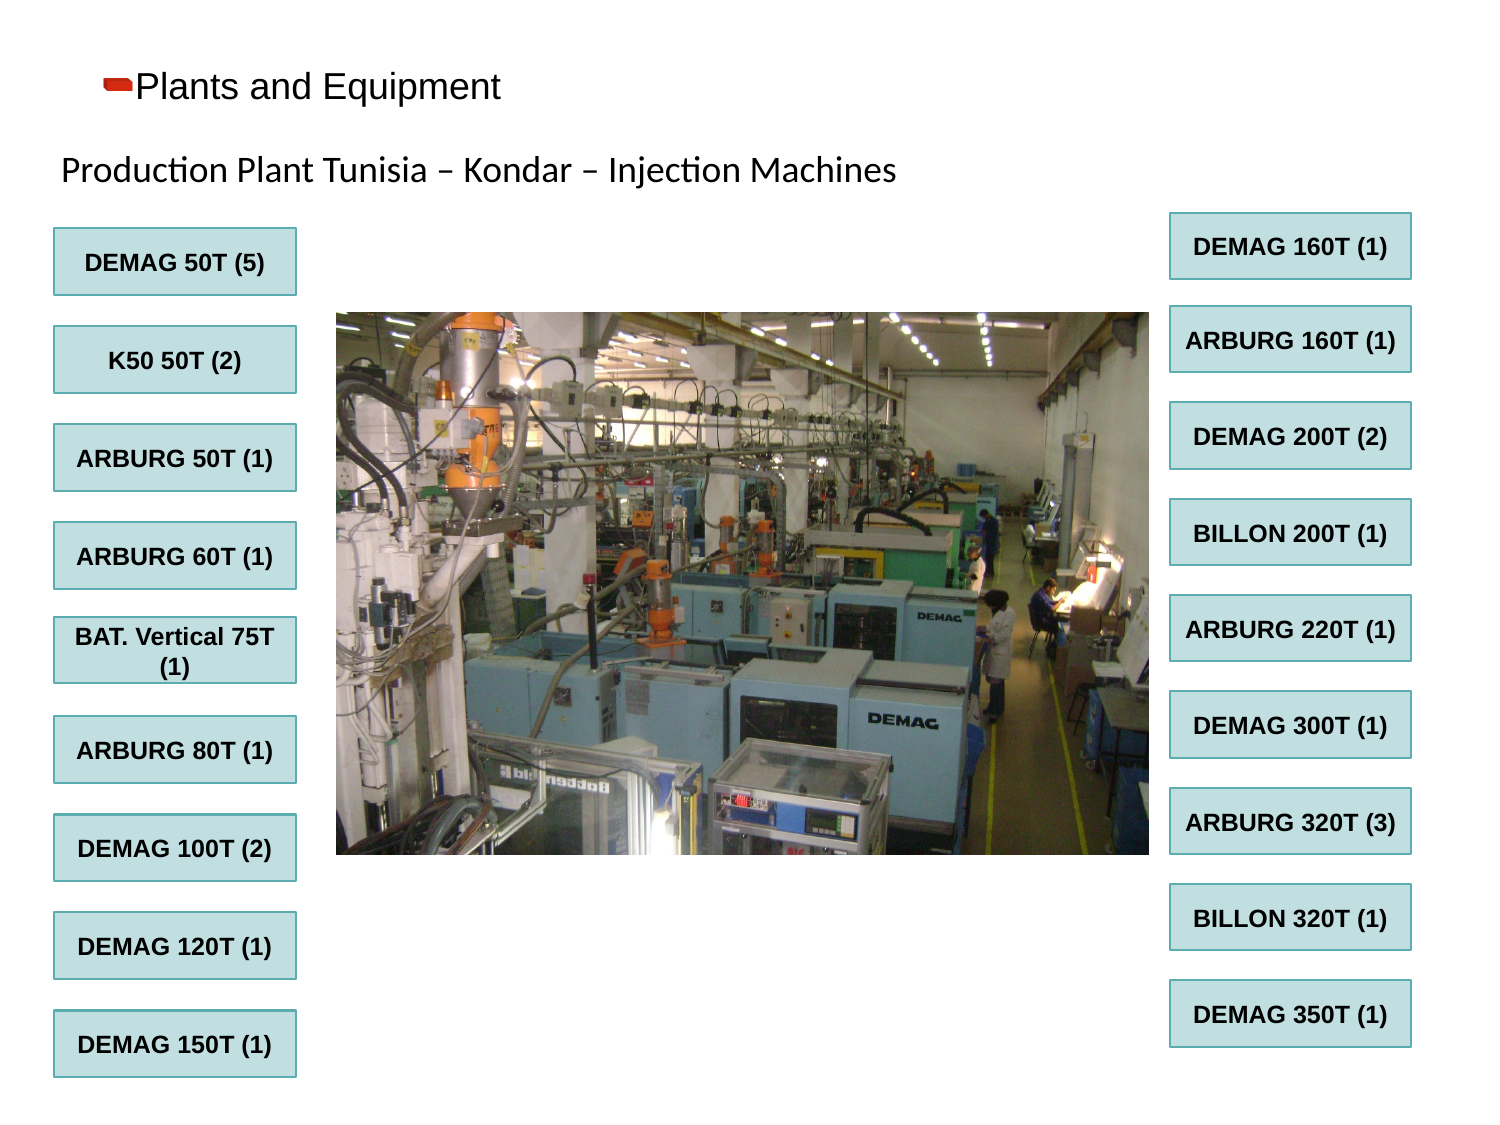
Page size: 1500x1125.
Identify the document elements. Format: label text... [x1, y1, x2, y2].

text_box BAT. Vertical 75T (1) [52, 615, 298, 685]
text_box DEMAG 150T (1) [52, 1008, 298, 1079]
text_box Production Plant Tunisia – Kondar – Injection Machines [46, 137, 913, 197]
text_box ARBURG 220T (1) [1168, 593, 1413, 664]
text_box DEMAG 200T (2) [1168, 400, 1413, 471]
text_box BILLON 320T (1) [1168, 882, 1413, 952]
text_box ARBURG 320T (3) [1168, 786, 1413, 856]
text_box ARBURG 80T (1) [52, 714, 298, 785]
text_box ARBURG 50T (1) [52, 422, 298, 493]
text_box ARBURG 60T (1) [52, 520, 298, 591]
picture [101, 75, 136, 94]
text_box ARBURG 160T (1) [1168, 304, 1413, 375]
text_box DEMAG 100T (2) [52, 812, 298, 883]
text_box DEMAG 350T (1) [1168, 978, 1413, 1049]
text_box DEMAG 50T (5) [52, 226, 298, 297]
text_box DEMAG 300T (1) [1168, 689, 1413, 760]
text_box BILLON 200T (1) [1168, 497, 1413, 567]
text_box K50 50T (2) [52, 324, 298, 395]
picture [336, 312, 1149, 855]
text_box DEMAG 120T (1) [52, 910, 298, 981]
text_box Plants and Equipment [87, 54, 1115, 115]
text_box DEMAG 160T (1) [1168, 211, 1413, 281]
